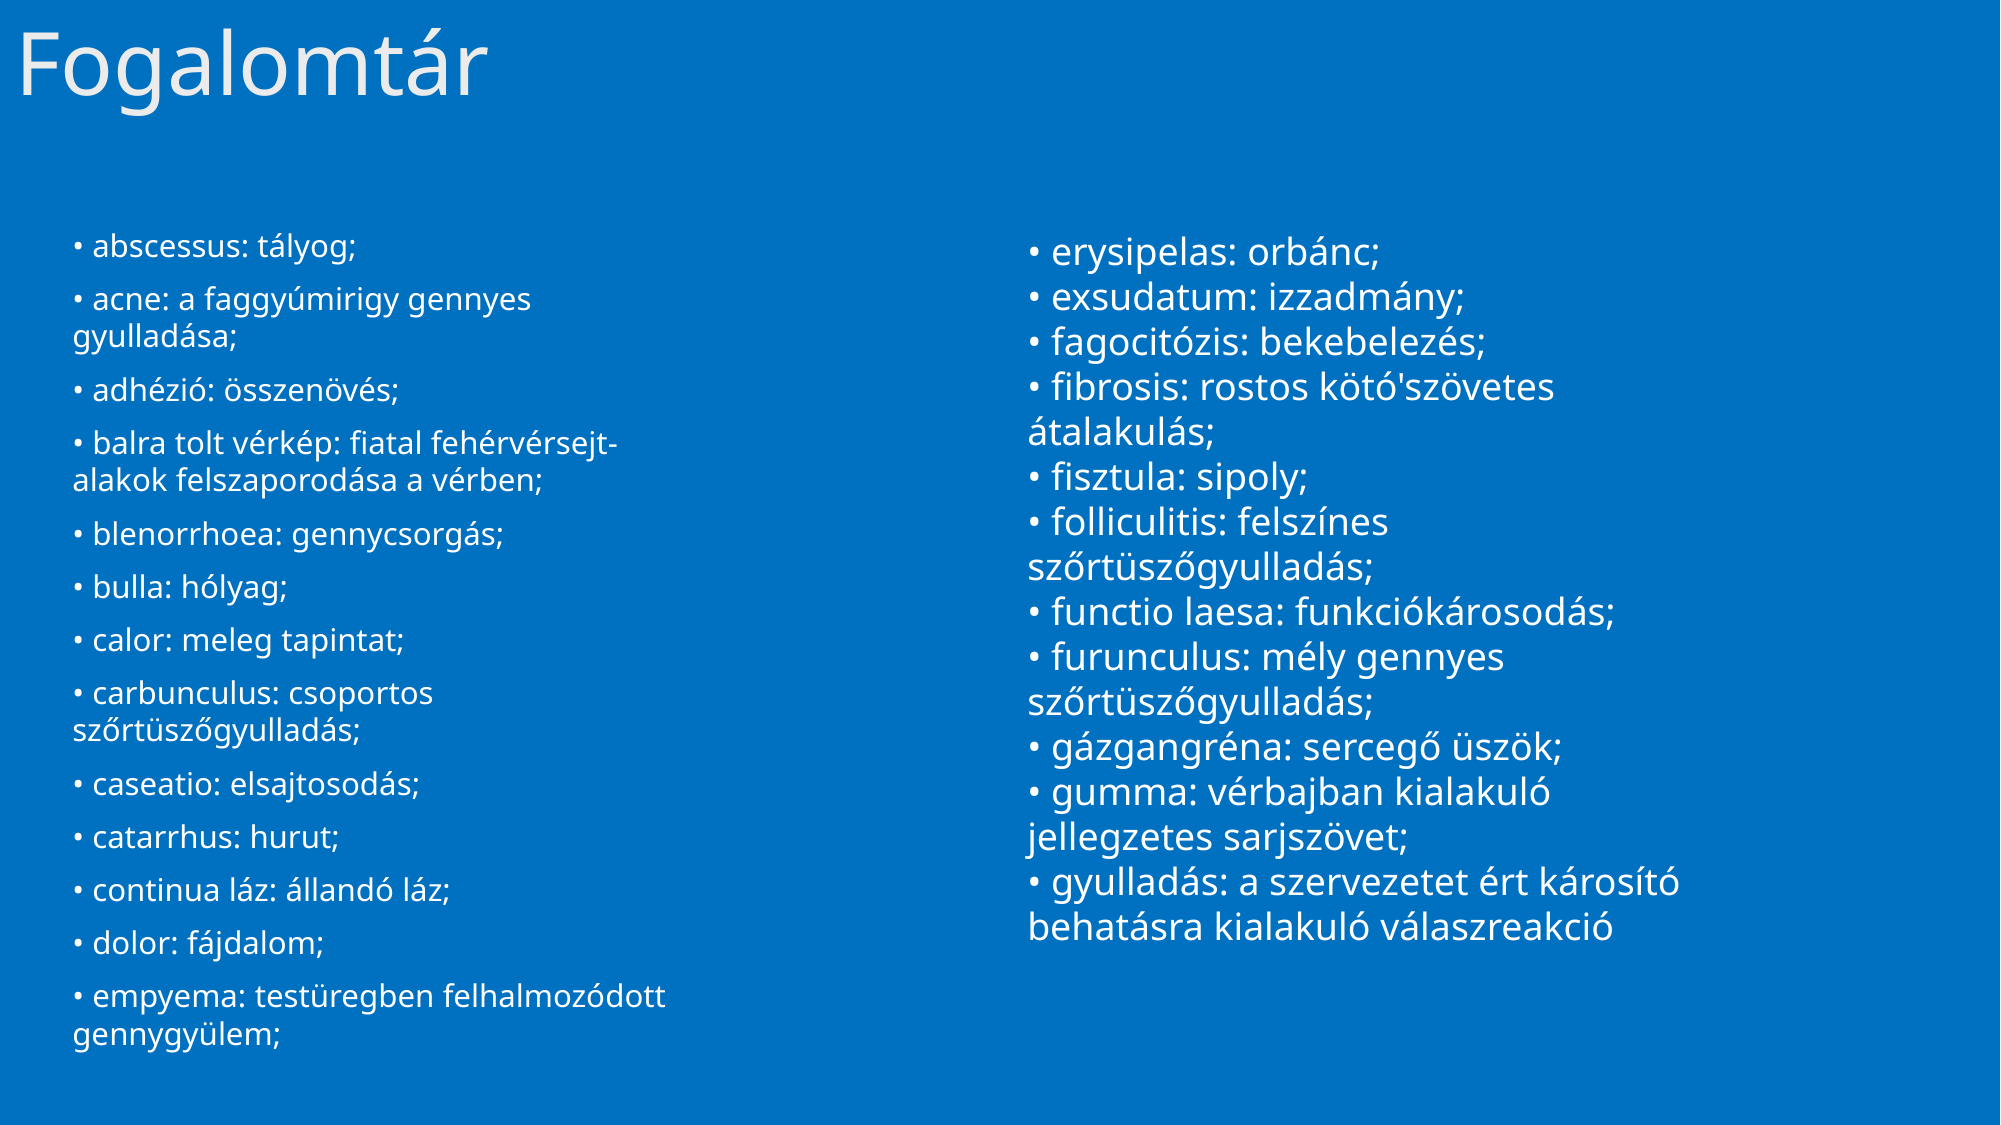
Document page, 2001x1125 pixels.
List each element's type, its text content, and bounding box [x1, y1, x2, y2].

title Fogalomtár [0, 0, 1543, 230]
list • abscessus: tályog; • acne: a faggyúmirigy gennyes gyulladása; • adhézió: összenövés; • balra tolt vérkép: fiatal fehérvérsejt-alakok felszaporodása a vérben; • blenorrhoea: gennycsorgás; • bulla: hólyag; • calor: meleg tapintat; • carbunculus: csoportos szőrtüszőgyulladás; • caseatio: elsajtosodás; • catarrhus: hurut; • continua láz: állandó láz; • dolor: fájdalom; • empyema: testüregben felhalmozódott gennygyülem; [57, 218, 717, 1067]
text_box • erysipelas: orbánc; • exsudatum: izzadmány; • fagocitózis: bekebelezés; • fibrosis: rostos kötó'szövetes átalakulás; • fisztula: sipoly; • folliculitis: felszínes szőrtüszőgyulladás; • functio laesa: funkciókárosodás; • furunculus: mély gennyes szőrtüszőgyulladás; • gázgangréna: sercegő üszök; • gumma: vérbajban kialakuló jellegzetes sarjszövet; • gyulladás: a szervezetet ért károsító behatásra kialakuló válaszreakció [1012, 220, 1703, 956]
